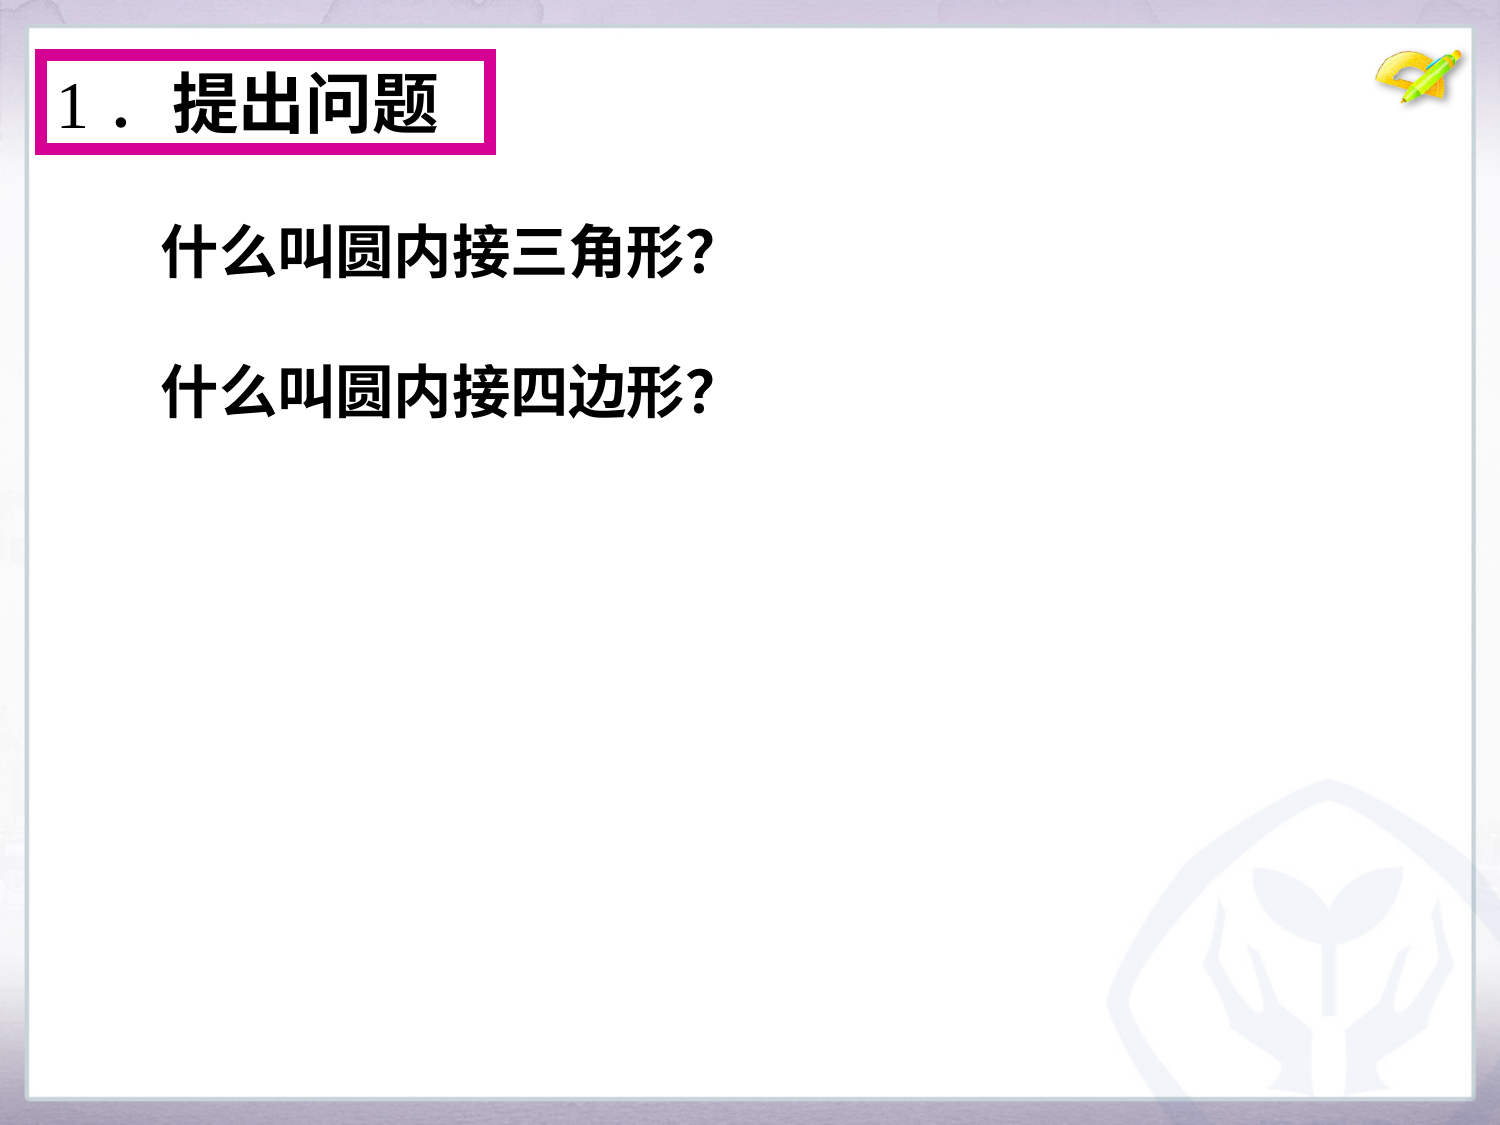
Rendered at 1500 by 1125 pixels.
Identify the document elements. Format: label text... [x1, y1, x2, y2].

picture [0, 0, 1500, 1125]
list 什么叫圆内接三角形？ 什么叫圆内接四边形？ [29, 207, 1380, 861]
text_box 1．提出问题 [41, 54, 490, 150]
